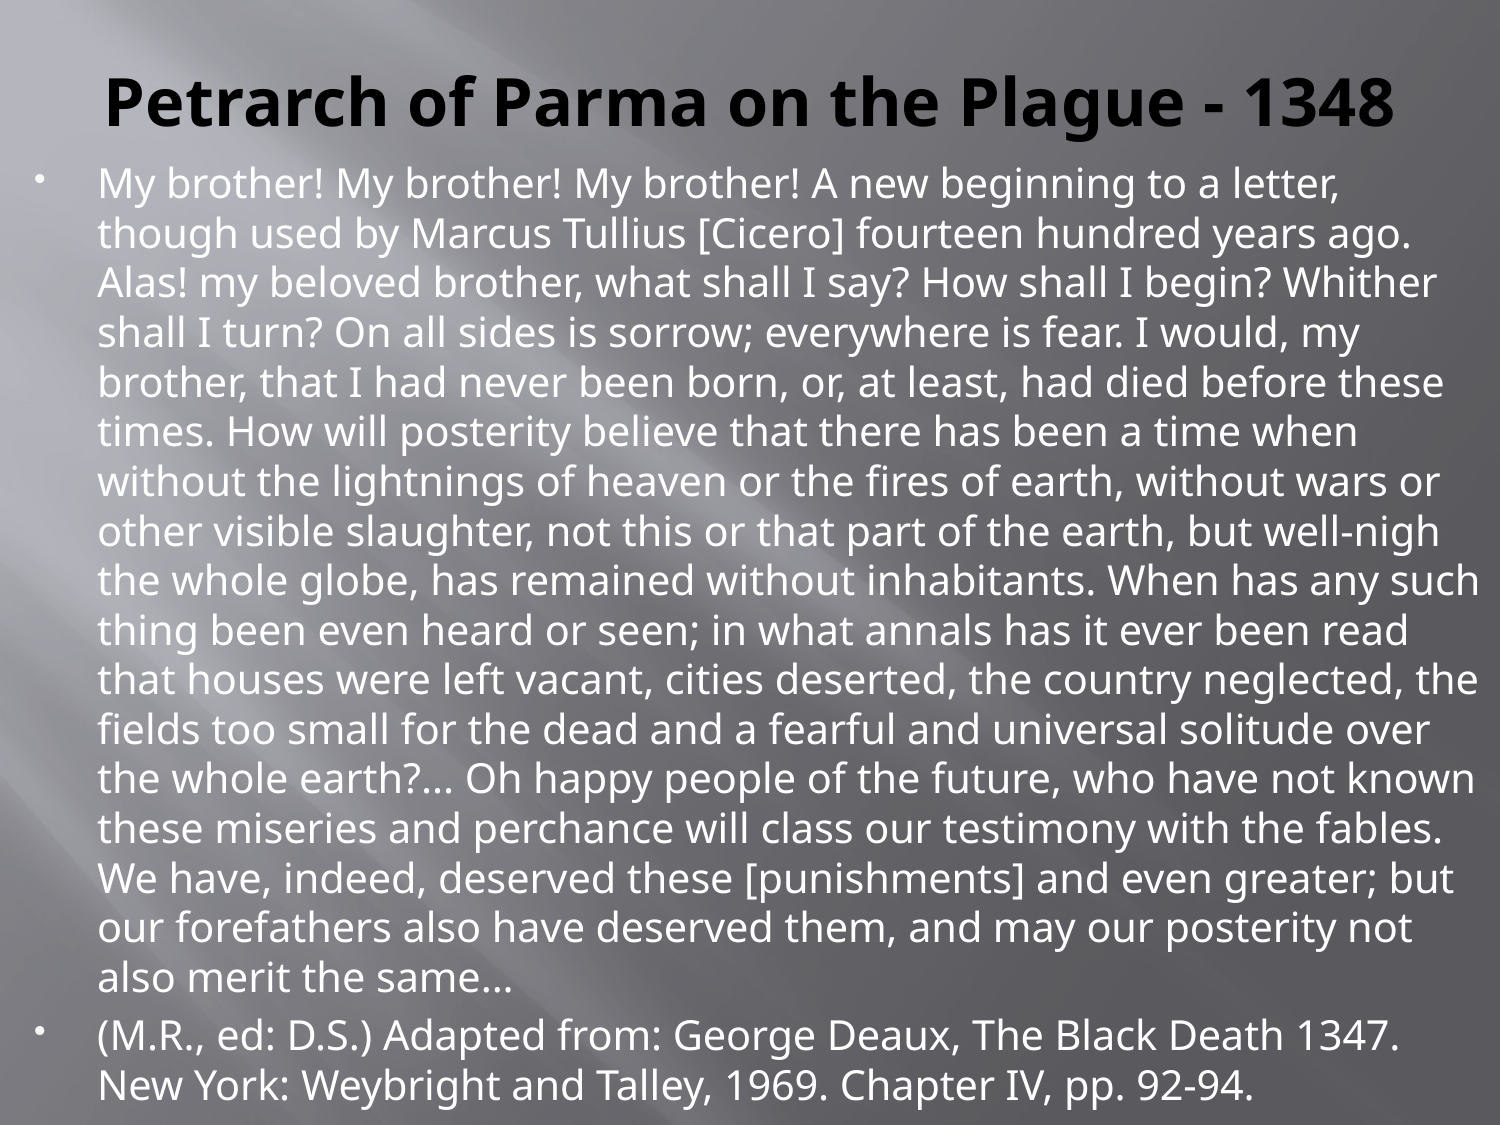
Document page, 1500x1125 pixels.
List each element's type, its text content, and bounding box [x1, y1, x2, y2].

title Petrarch of Parma on the Plague - 1348 [0, 37, 1500, 149]
list My brother! My brother! My brother! A new beginning to a letter, though used by Marcus Tullius [Cicero] fourteen hundred years ago. Alas! my beloved brother, what shall I say? How shall I begin? Whither shall I turn? On all sides is sorrow; everywhere is fear. I would, my brother, that I had never been born, or, at least, had died before these times. How will posterity believe that there has been a time when without the lightnings of heaven or the fires of earth, without wars or other visible slaughter, not this or that part of the earth, but well-nigh the whole globe, has remained without inhabitants. When has any such thing been even heard or seen; in what annals has it ever been read that houses were left vacant, cities deserted, the country neglected, the fields too small for the dead and a fearful and universal solitude over the whole earth?... Oh happy people of the future, who have not known these miseries and perchance will class our testimony with the fables. We have, indeed, deserved these [punishments] and even greater; but our forefathers also have deserved them, and may our posterity not also merit the same... (M.R., ed: D.S.) Adapted from: George Deaux, The Black Death 1347. New York: Weybright and Talley, 1969. Chapter IV, pp. 92-94. [0, 149, 1500, 1125]
